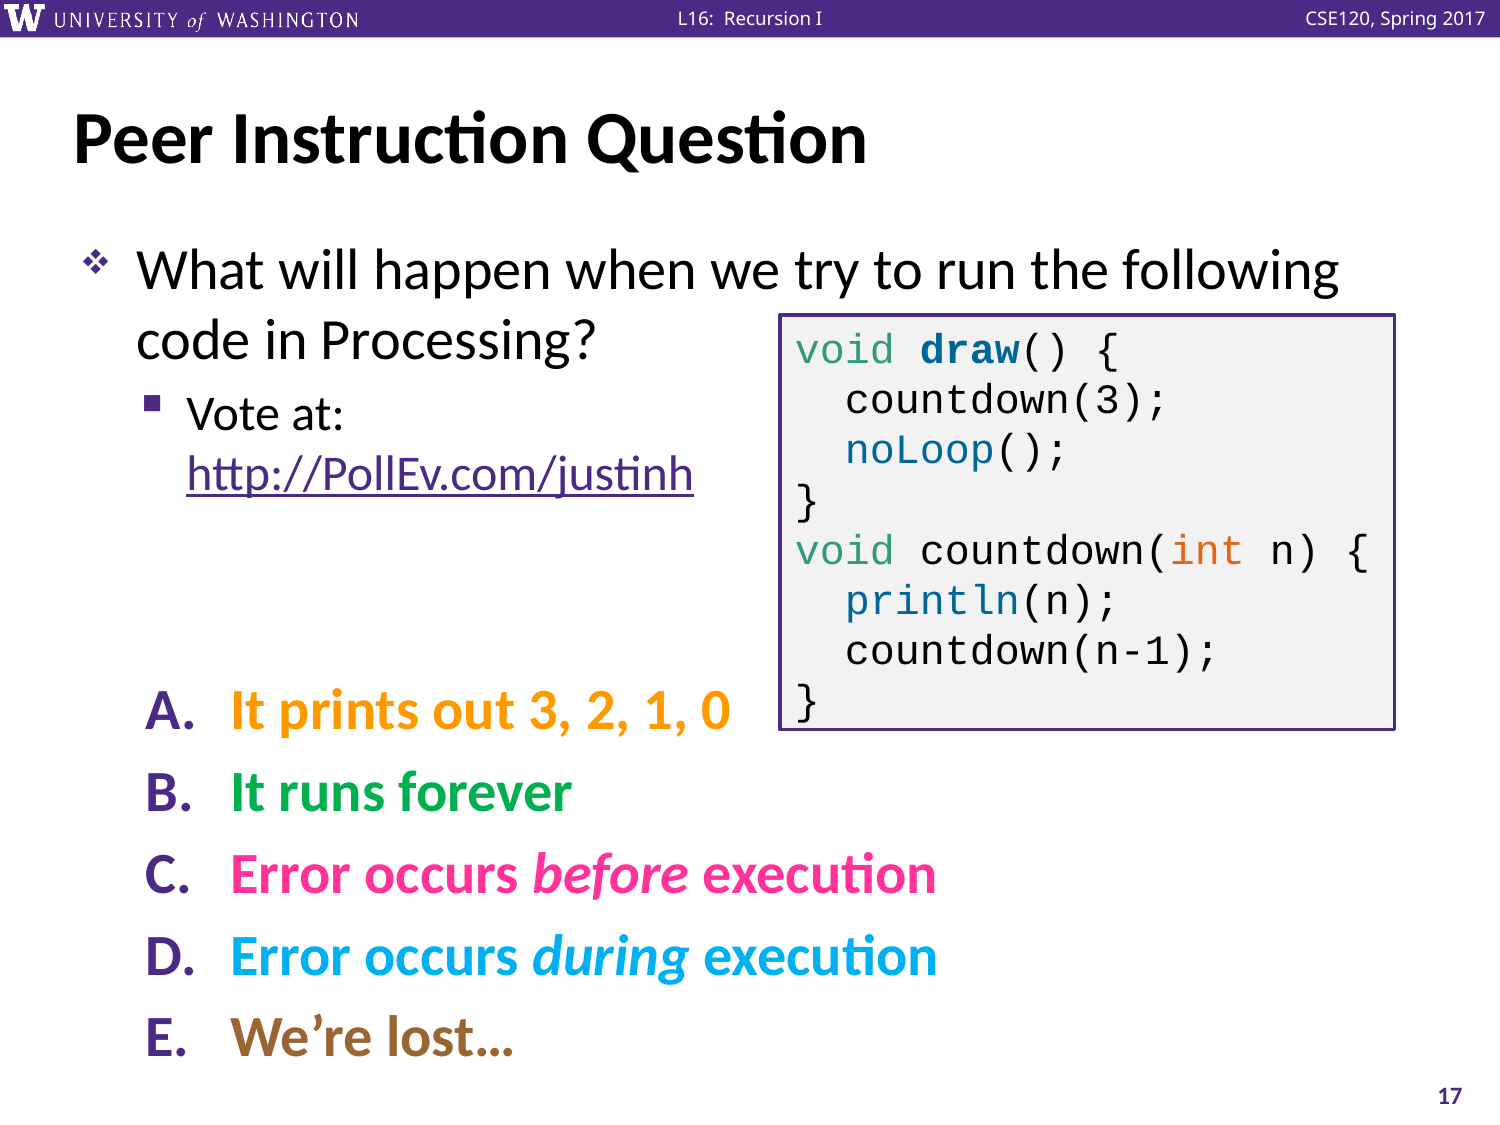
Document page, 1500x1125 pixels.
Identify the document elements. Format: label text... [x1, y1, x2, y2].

text_box void draw() { countdown(3); noLoop(); } void countdown(int n) { println(n); countdown(n-1); } [779, 314, 1395, 730]
list What will happen when we try to run the following code in Processing? Vote at: http://PollEv.com/justinh It prints out 3, 2, 1, 0 It runs forever Error occurs before execution Error occurs during execution We’re lost… [64, 223, 1438, 1040]
picture [4, 4, 358, 32]
title Peer Instruction Question [58, 71, 1438, 197]
slide_number 17 [1400, 1065, 1500, 1125]
